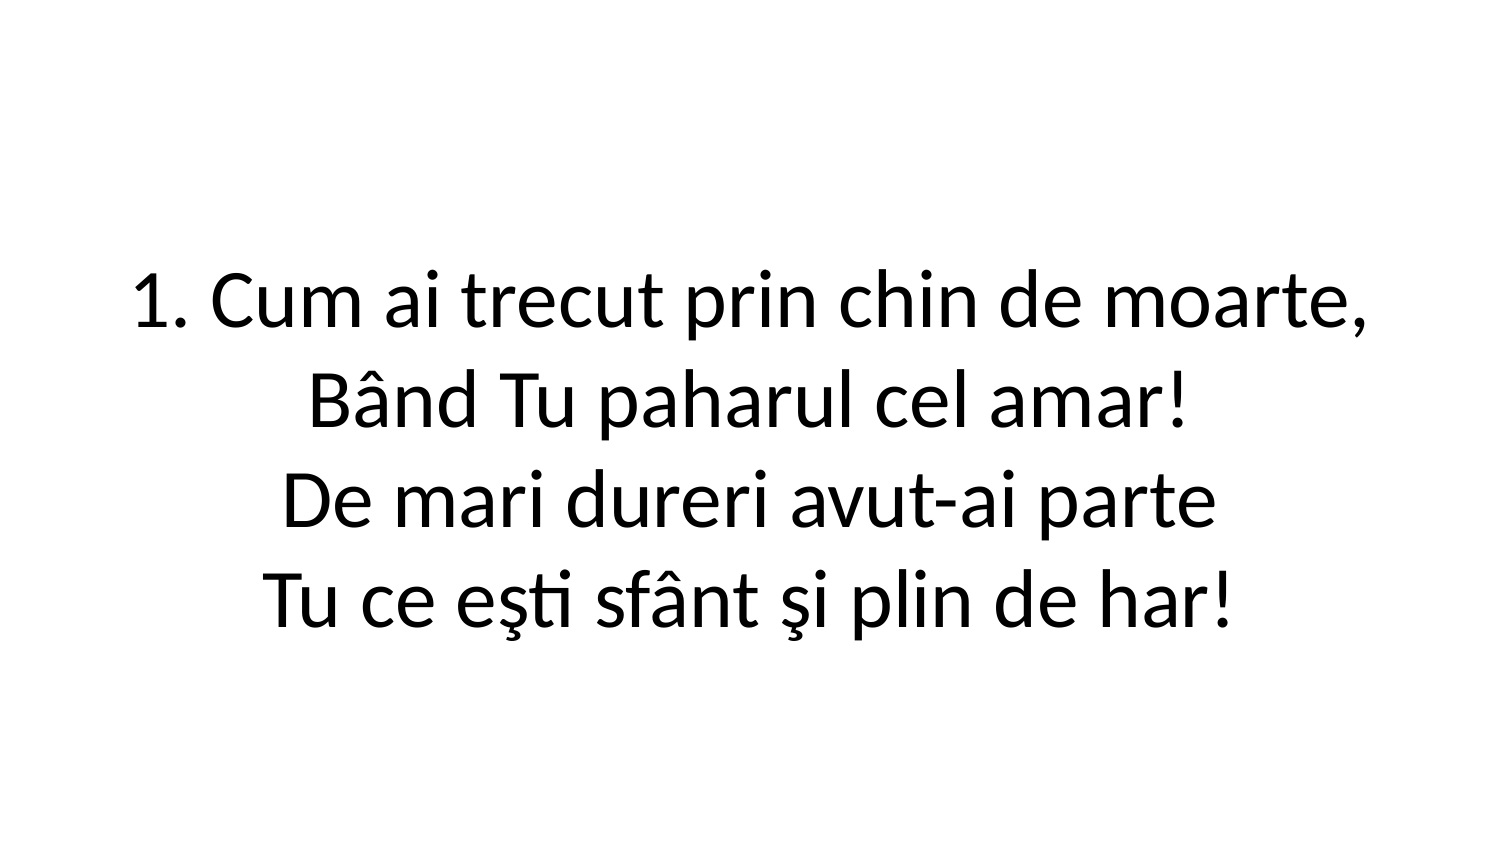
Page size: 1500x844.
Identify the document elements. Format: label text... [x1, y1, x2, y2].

text_box 1. Cum ai trecut prin chin de moarte, Bând Tu paharul cel amar! De mari dureri avut-ai parte Tu ce eşti sfânt şi plin de har! [113, 192, 1387, 652]
